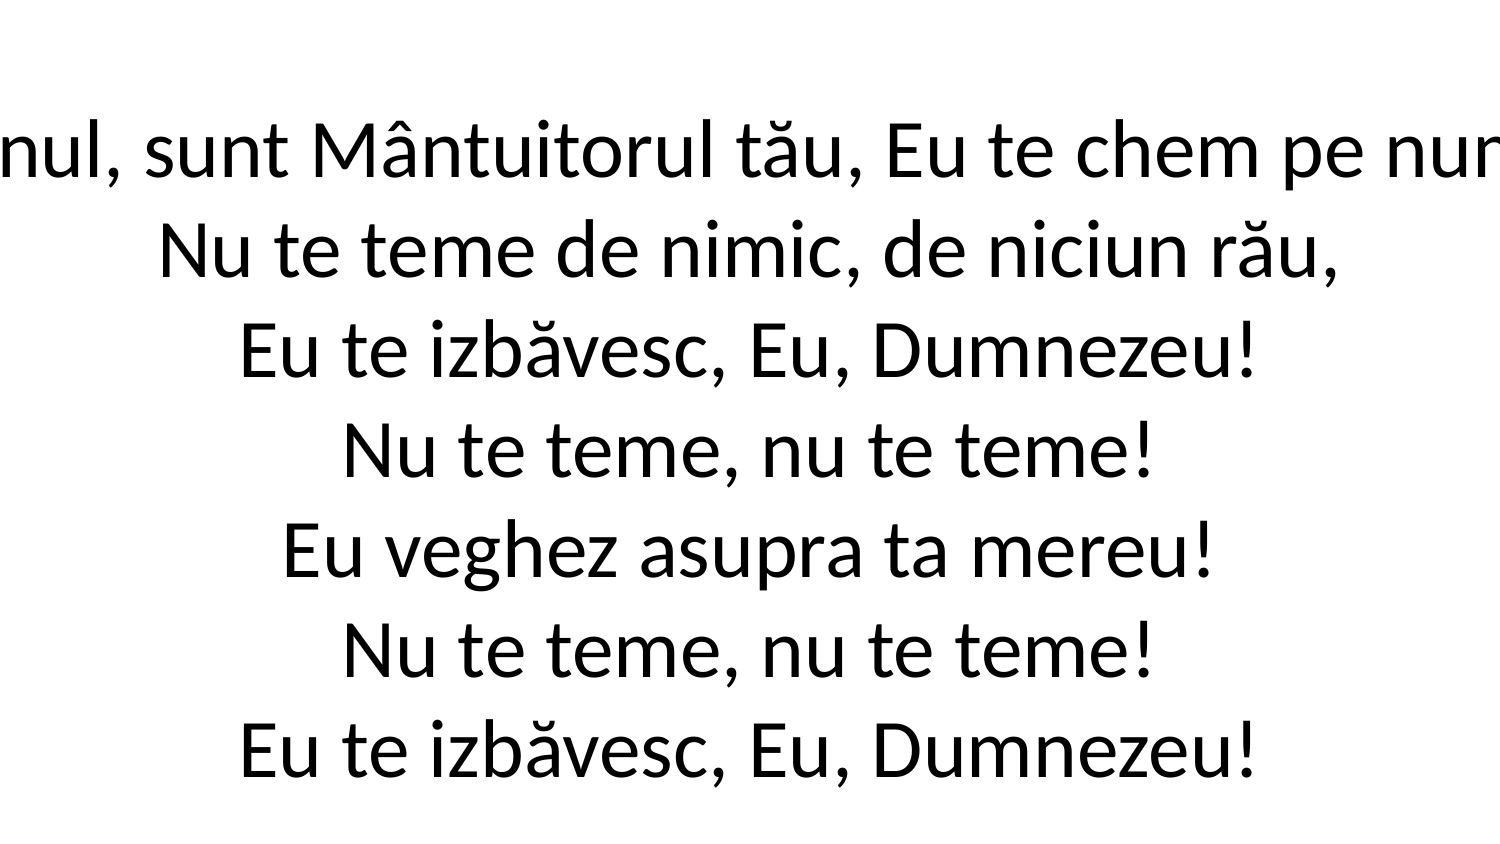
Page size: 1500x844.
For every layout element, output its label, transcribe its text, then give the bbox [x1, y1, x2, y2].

text_box 1. Eu sunt Domnul, sunt Mântuitorul tău, Eu te chem pe nume, eşti al Meu. Nu te teme de nimic, de niciun rău, Eu te izbăvesc, Eu, Dumnezeu! Nu te teme, nu te teme! Eu veghez asupra ta mereu! Nu te teme, nu te teme! Eu te izbăvesc, Eu, Dumnezeu! [0, 42, 1500, 802]
